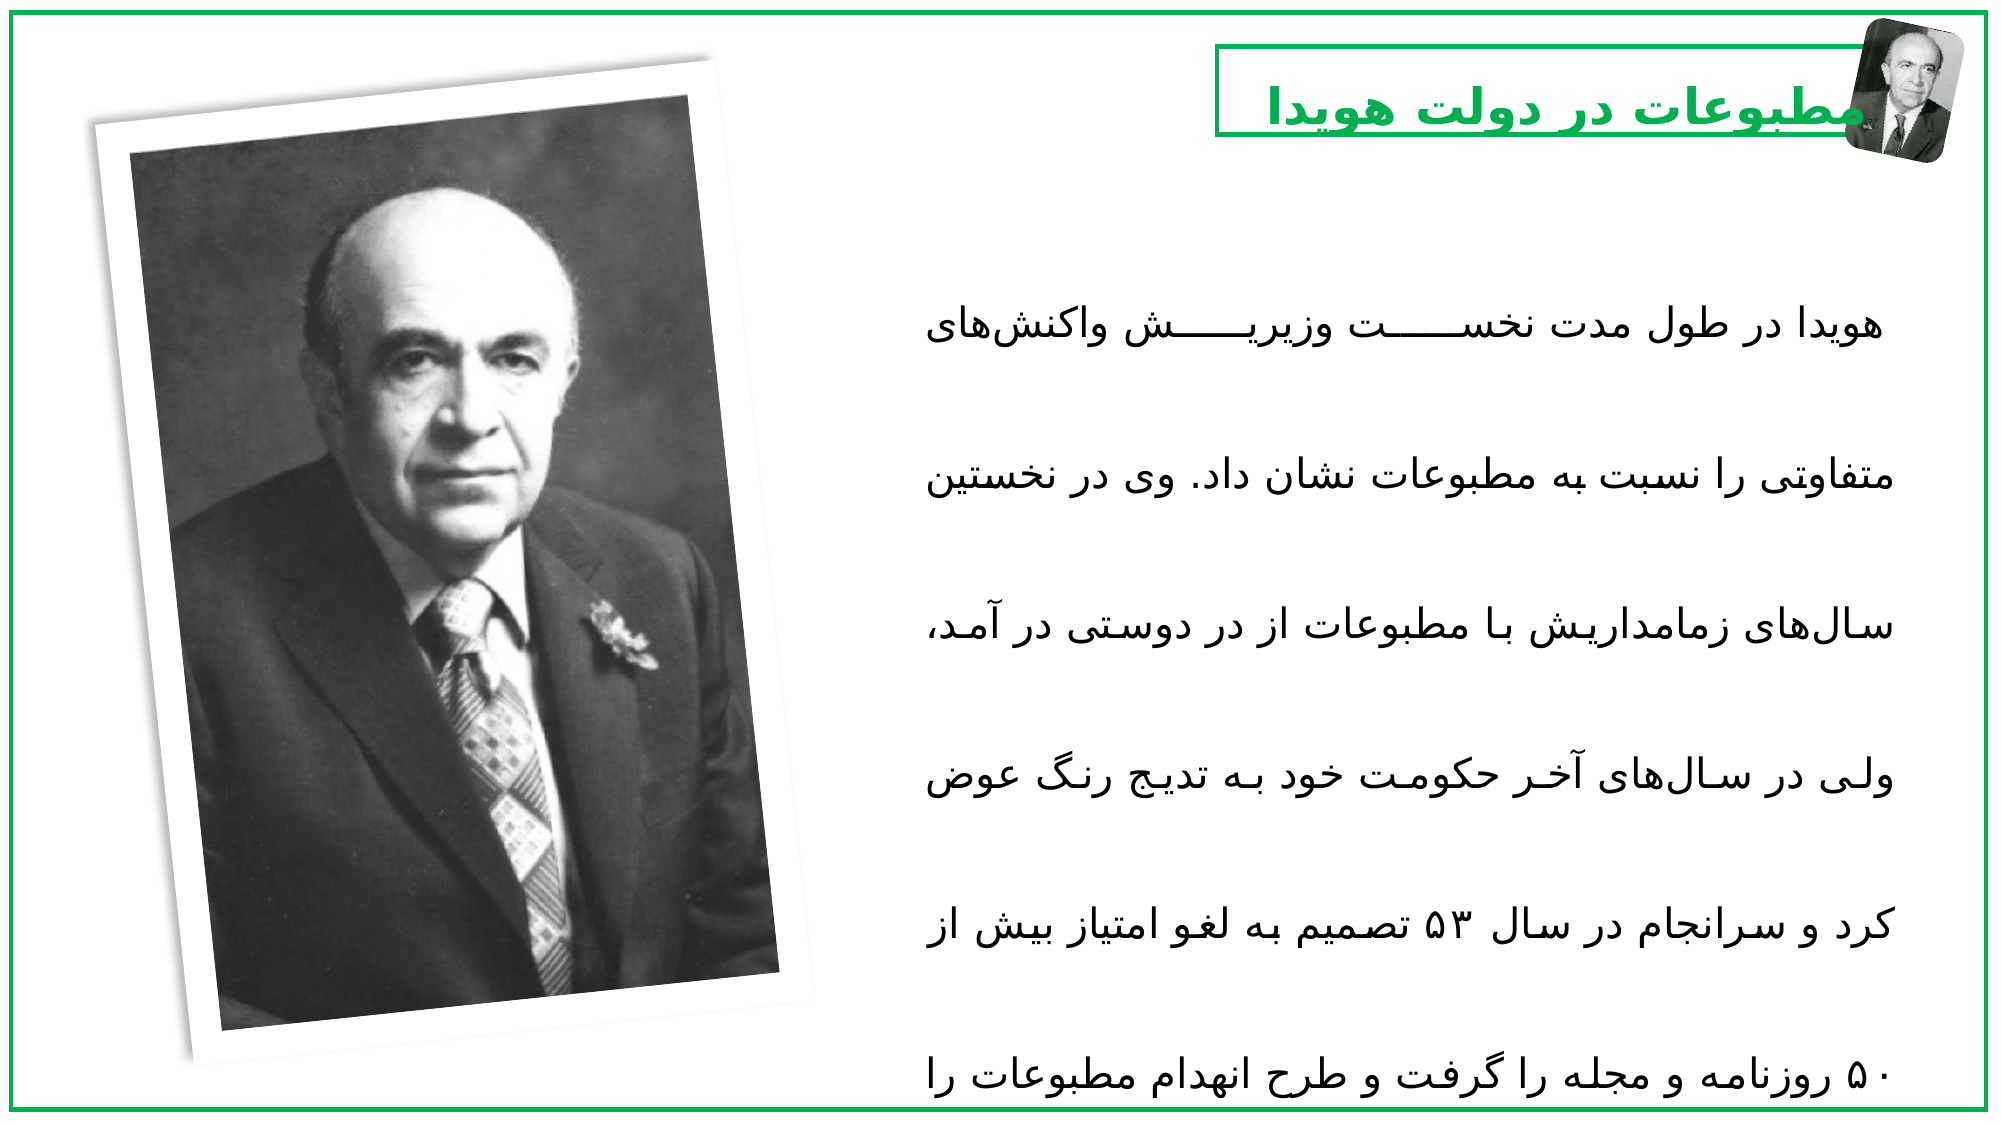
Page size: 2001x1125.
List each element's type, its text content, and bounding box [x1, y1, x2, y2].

text_box هویدا در طول مدت نخست وزیریش واکنش‌های متفاوتی را نسبت به مطبوعات نشان داد. وی در نخستین سال‌های زمامداریش با مطبوعات از در دوستی در آمد، ولی در سال‌های آخر حکومت خود به تدیج رنگ عوض کرد و سرانجام در سال ۵۳ تصمیم به لغو امتیاز بیش از ۵۰ روزنامه و مجله را گرفت و طرح انهدام مطبوعات را پی‌ریزی کرد. [910, 188, 1911, 1125]
picture [130, 96, 779, 1030]
picture [1848, 18, 1965, 163]
text_box مطبوعات در دولت هویدا [1251, 36, 1883, 142]
